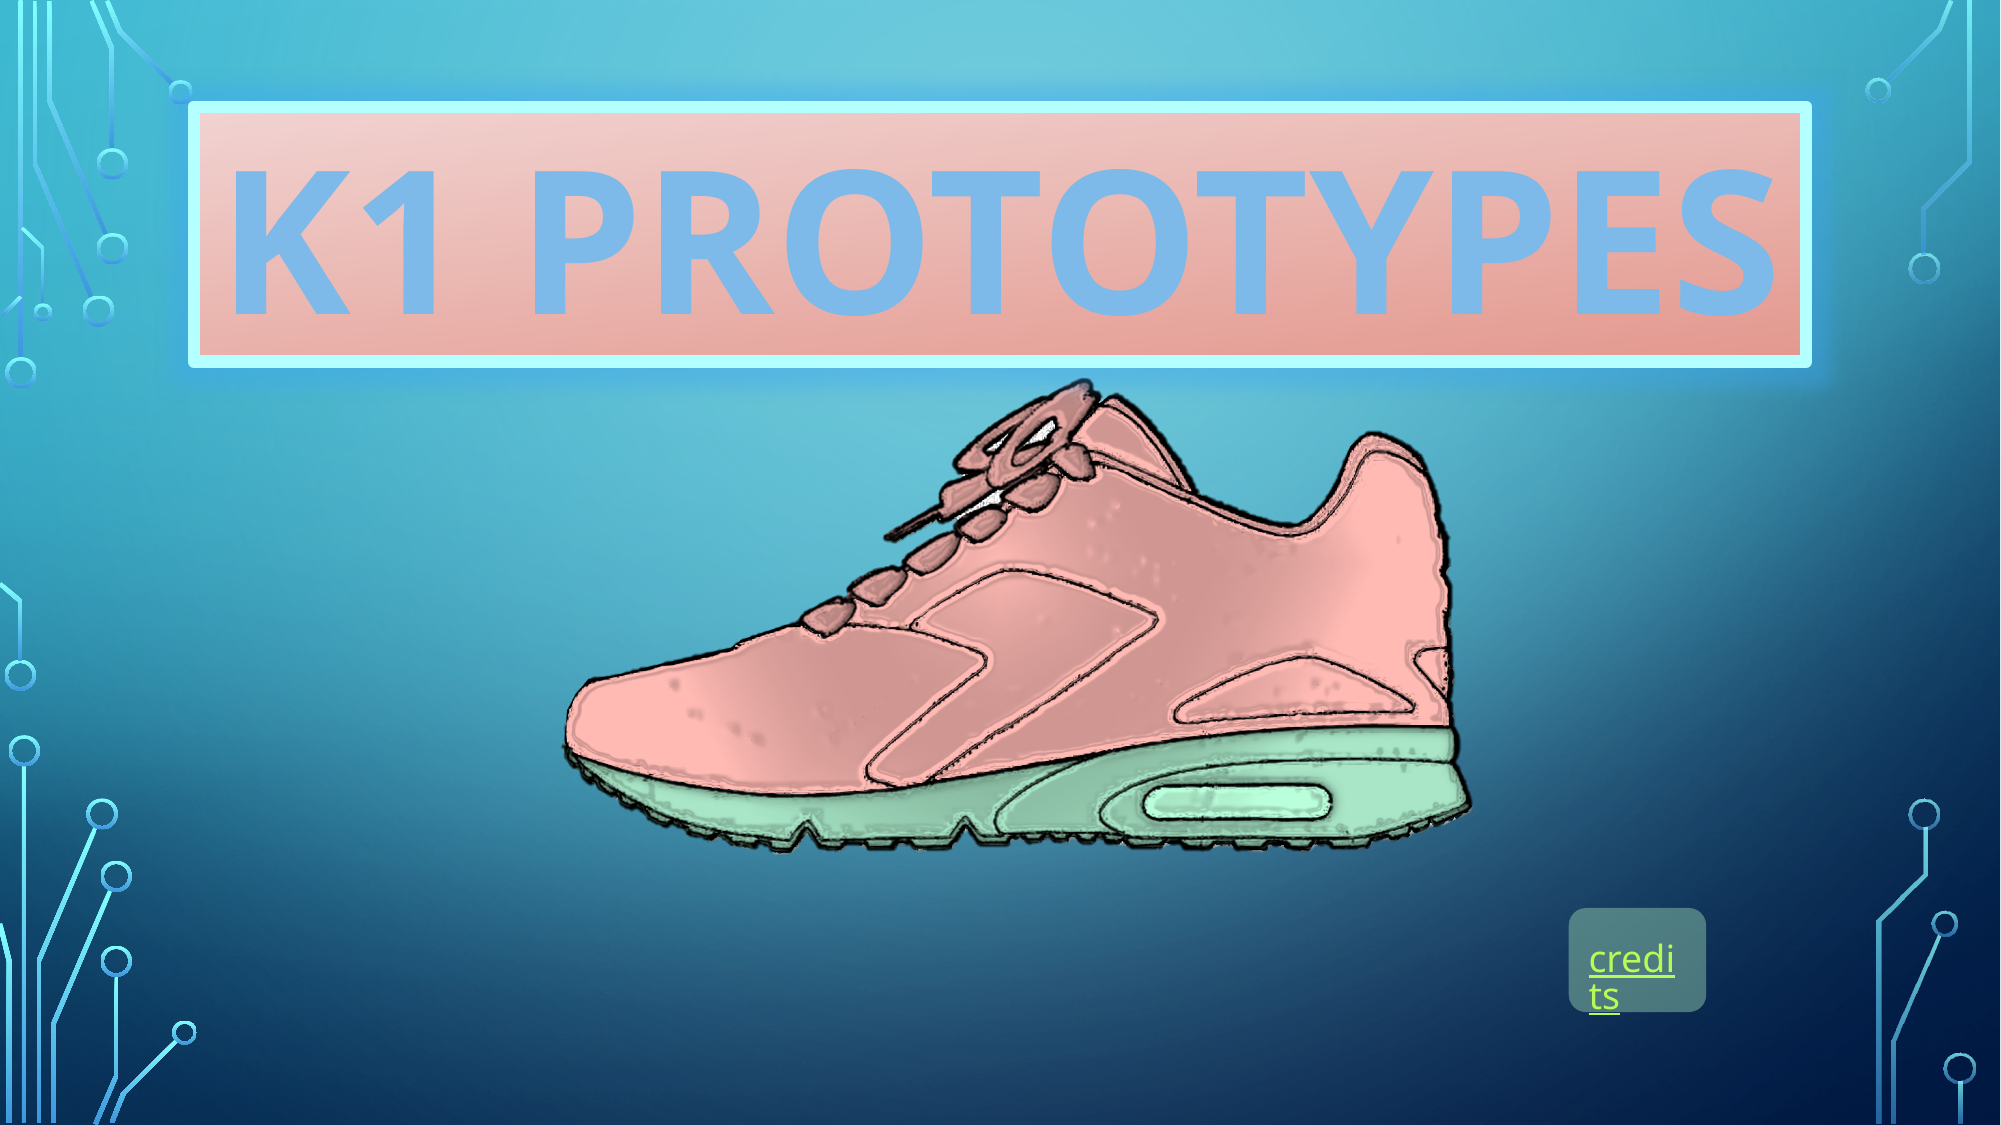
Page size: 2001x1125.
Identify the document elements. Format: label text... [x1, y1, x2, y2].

picture [362, 186, 1638, 939]
text_box credits [1568, 907, 1707, 1013]
text_box K1 PROTOTYPES [193, 106, 1807, 362]
